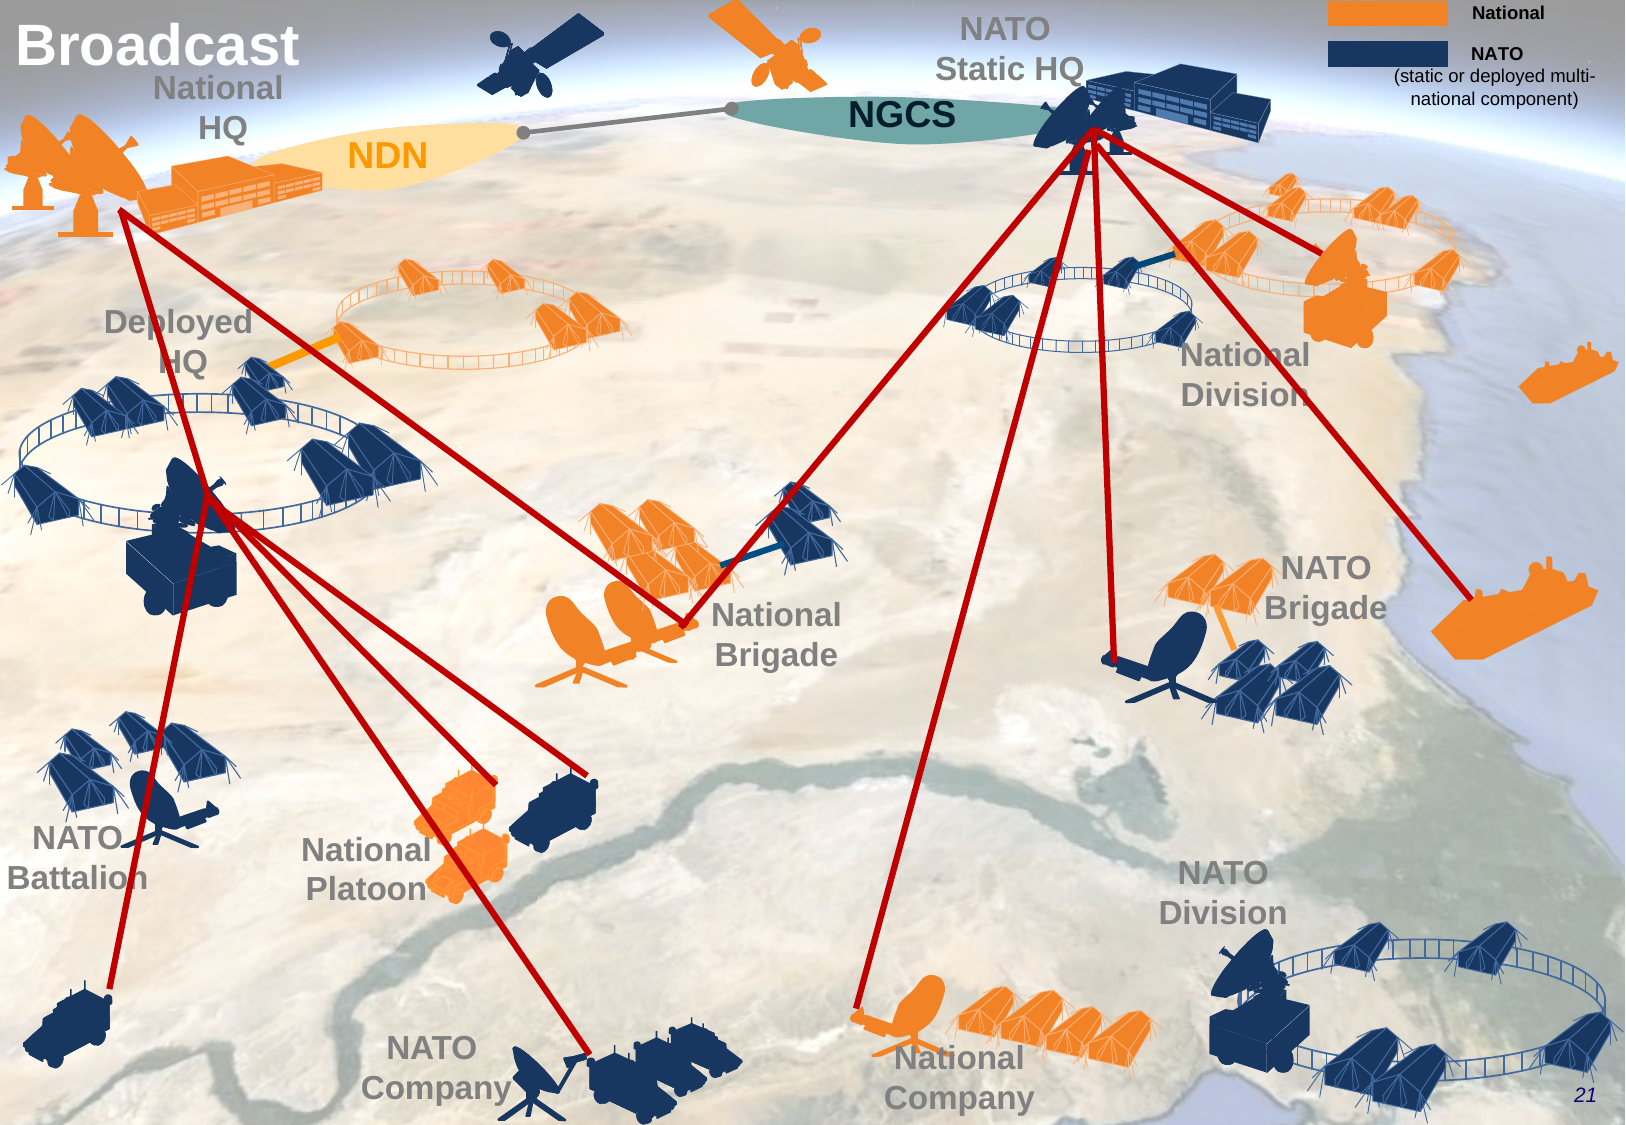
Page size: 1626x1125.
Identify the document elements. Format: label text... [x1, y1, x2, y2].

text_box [109, 128, 1472, 1055]
text_box Broadcast [0, 0, 316, 85]
slide_number 21 [1232, 1036, 1613, 1115]
